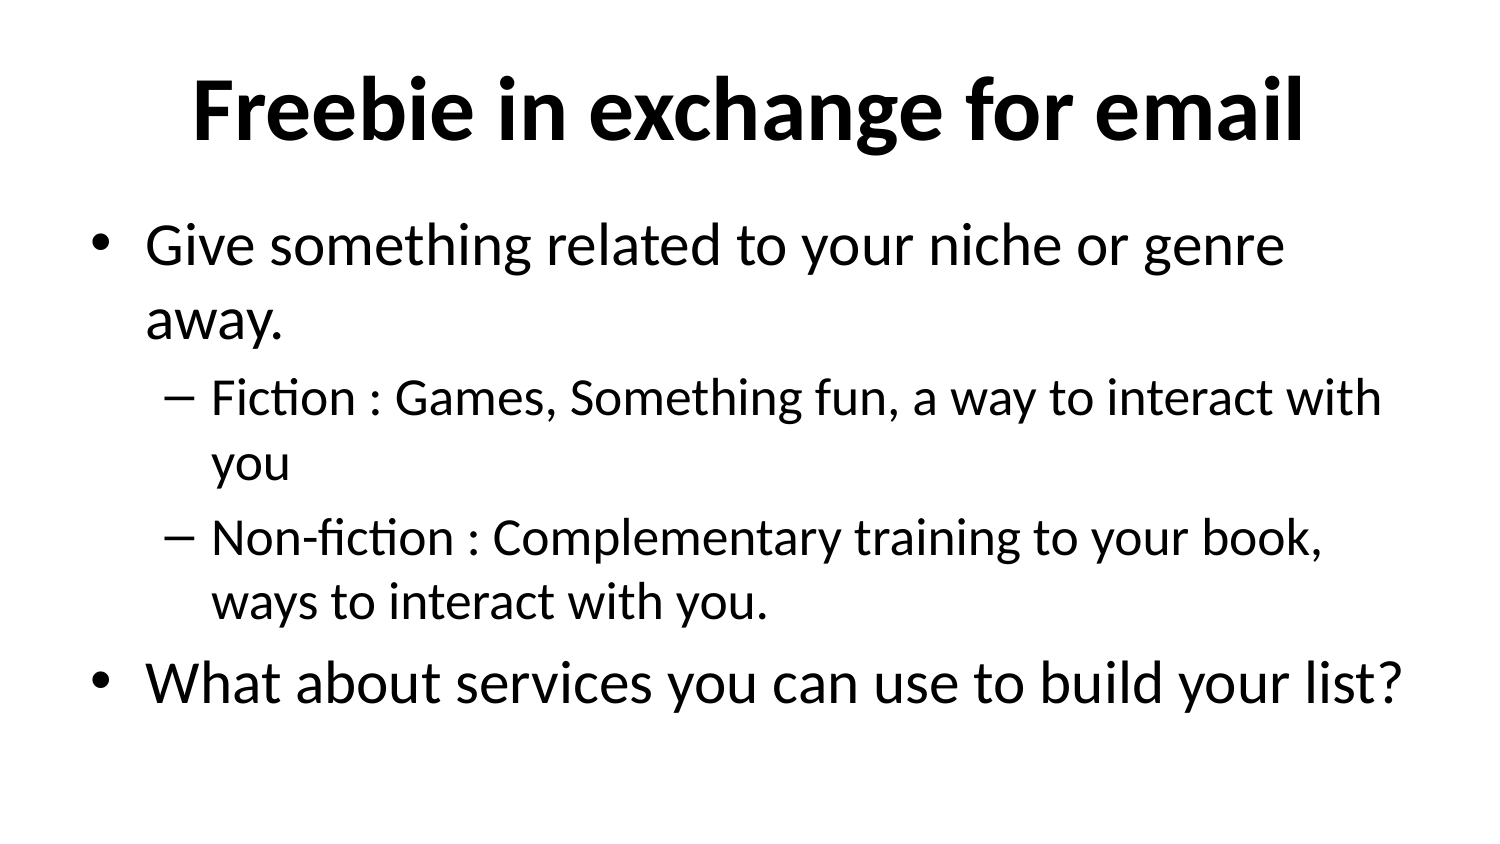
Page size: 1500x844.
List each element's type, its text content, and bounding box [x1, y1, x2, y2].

title Freebie in exchange for email [75, 33, 1425, 175]
list Give something related to your niche or genre away. Fiction : Games, Something fun, a way to interact with you Non-fiction : Complementary training to your book, ways to interact with you. What about services you can use to build your list? [75, 196, 1425, 754]
